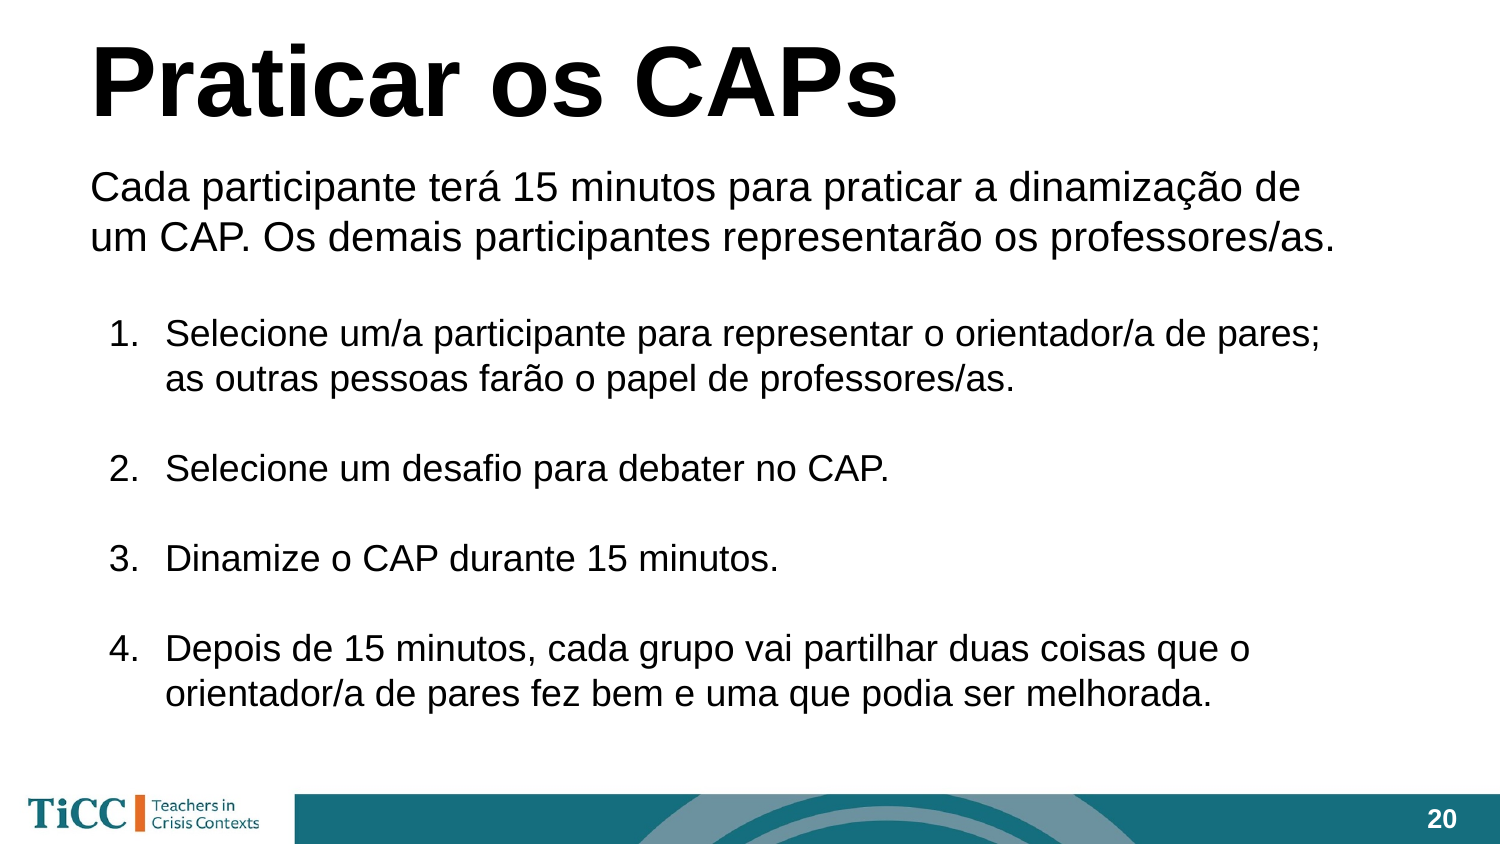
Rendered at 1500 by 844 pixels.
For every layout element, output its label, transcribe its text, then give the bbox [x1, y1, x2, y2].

text_box Cada participante terá 15 minutos para praticar a dinamização de um CAP. Os demais participantes representarão os professores/as. Selecione um/a participante para representar o orientador/a de pares; as outras pessoas farão o papel de professores/as. Selecione um desafio para debater no CAP. Dinamize o CAP durante 15 minutos. Depois de 15 minutos, cada grupo vai partilhar duas coisas que o orientador/a de pares fez bem e uma que podia ser melhorada. [75, 151, 1359, 726]
picture [0, 0, 1500, 844]
slide_number ‹#› [1382, 785, 1473, 844]
title Praticar os CAPs [75, 0, 1425, 152]
